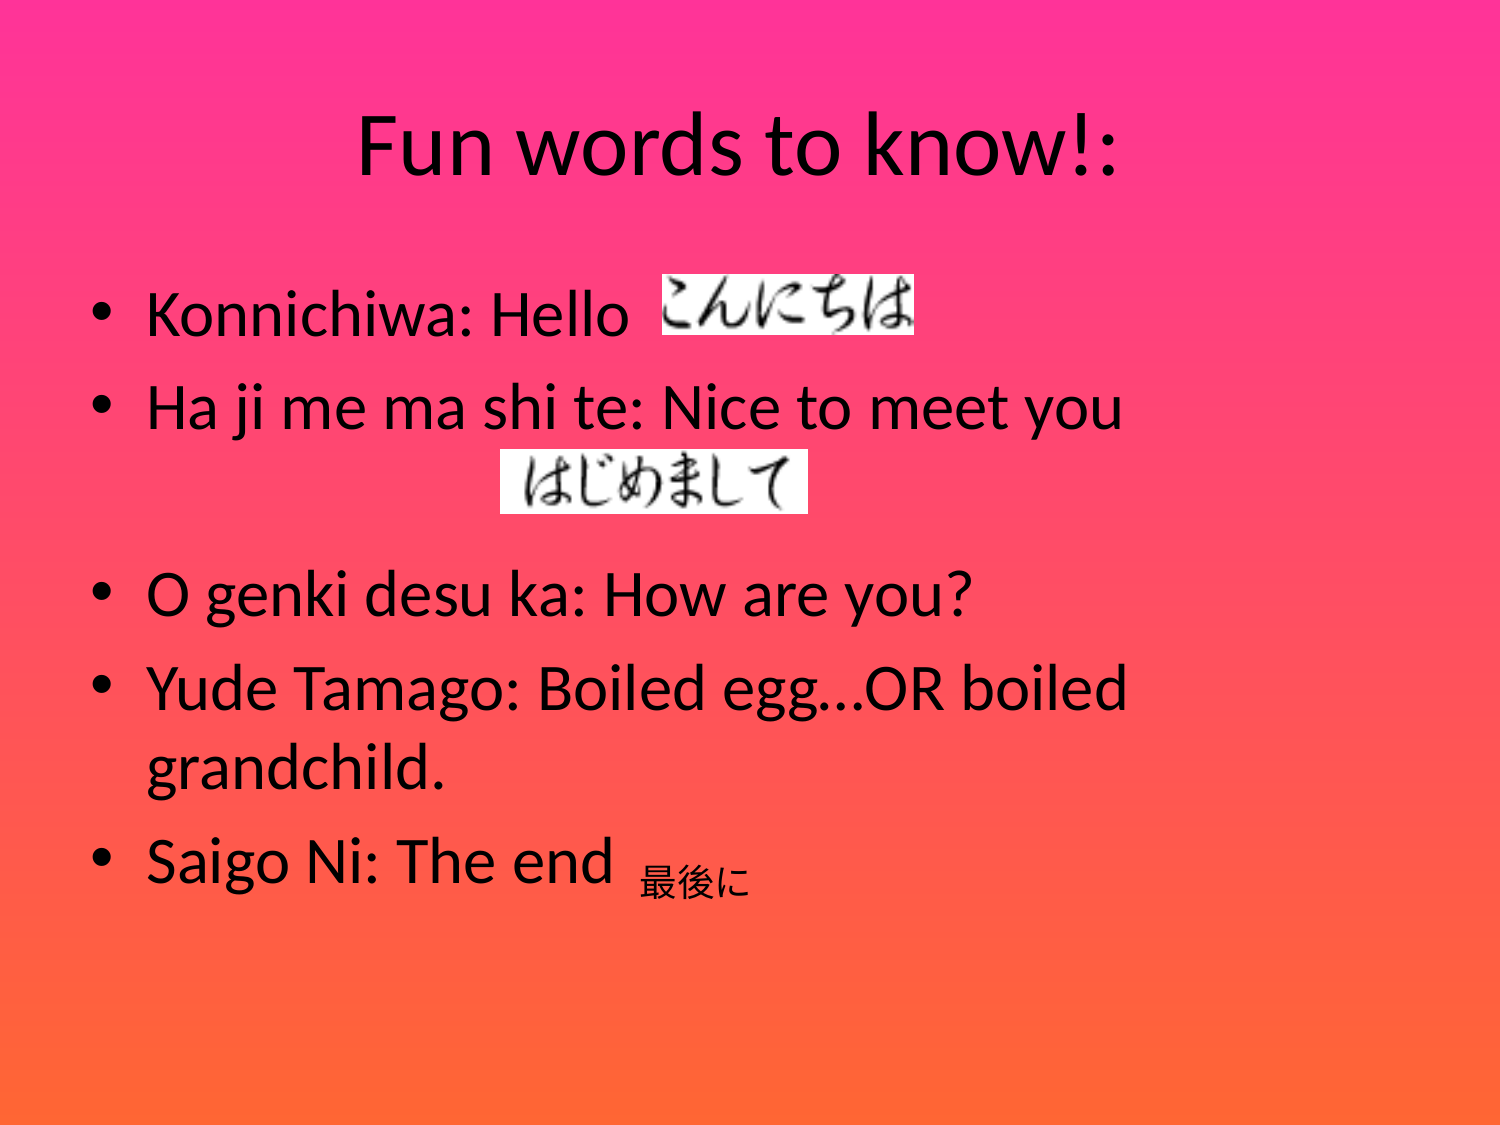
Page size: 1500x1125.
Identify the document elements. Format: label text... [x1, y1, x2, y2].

list Konnichiwa: Hello Ha ji me ma shi te: Nice to meet you O genki desu ka: How are you? Yude Tamago: Boiled egg…OR boiled grandchild. Saigo Ni: The end [74, 262, 1426, 1006]
picture [662, 274, 914, 335]
picture [499, 449, 808, 515]
text_box 最後に [624, 851, 963, 912]
title Fun words to know!: [74, 44, 1426, 233]
